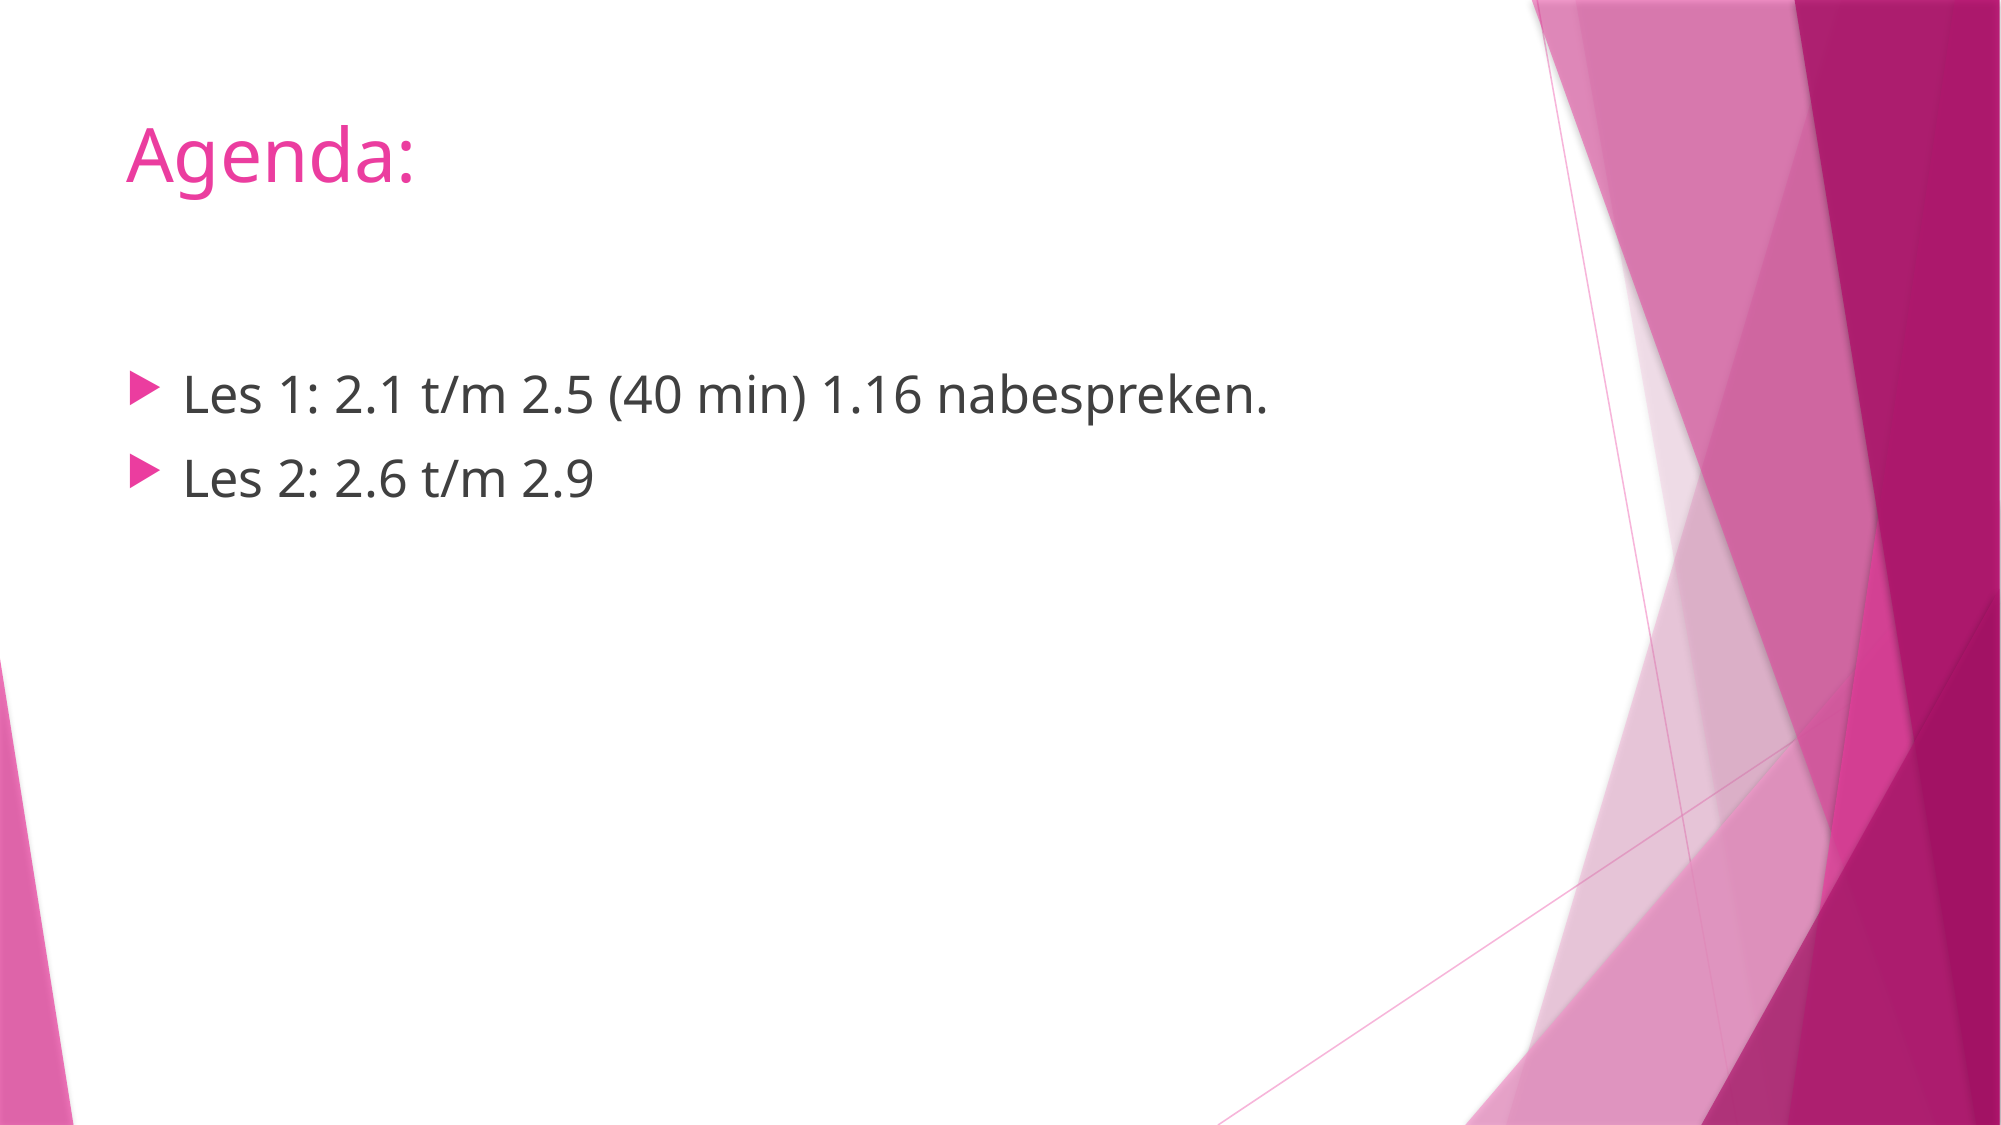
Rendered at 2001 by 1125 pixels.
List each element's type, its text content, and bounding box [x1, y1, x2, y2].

list Les 1: 2.1 t/m 2.5 (40 min) 1.16 nabespreken. Les 2: 2.6 t/m 2.9 [111, 354, 1522, 992]
title Agenda: [111, 99, 1522, 317]
